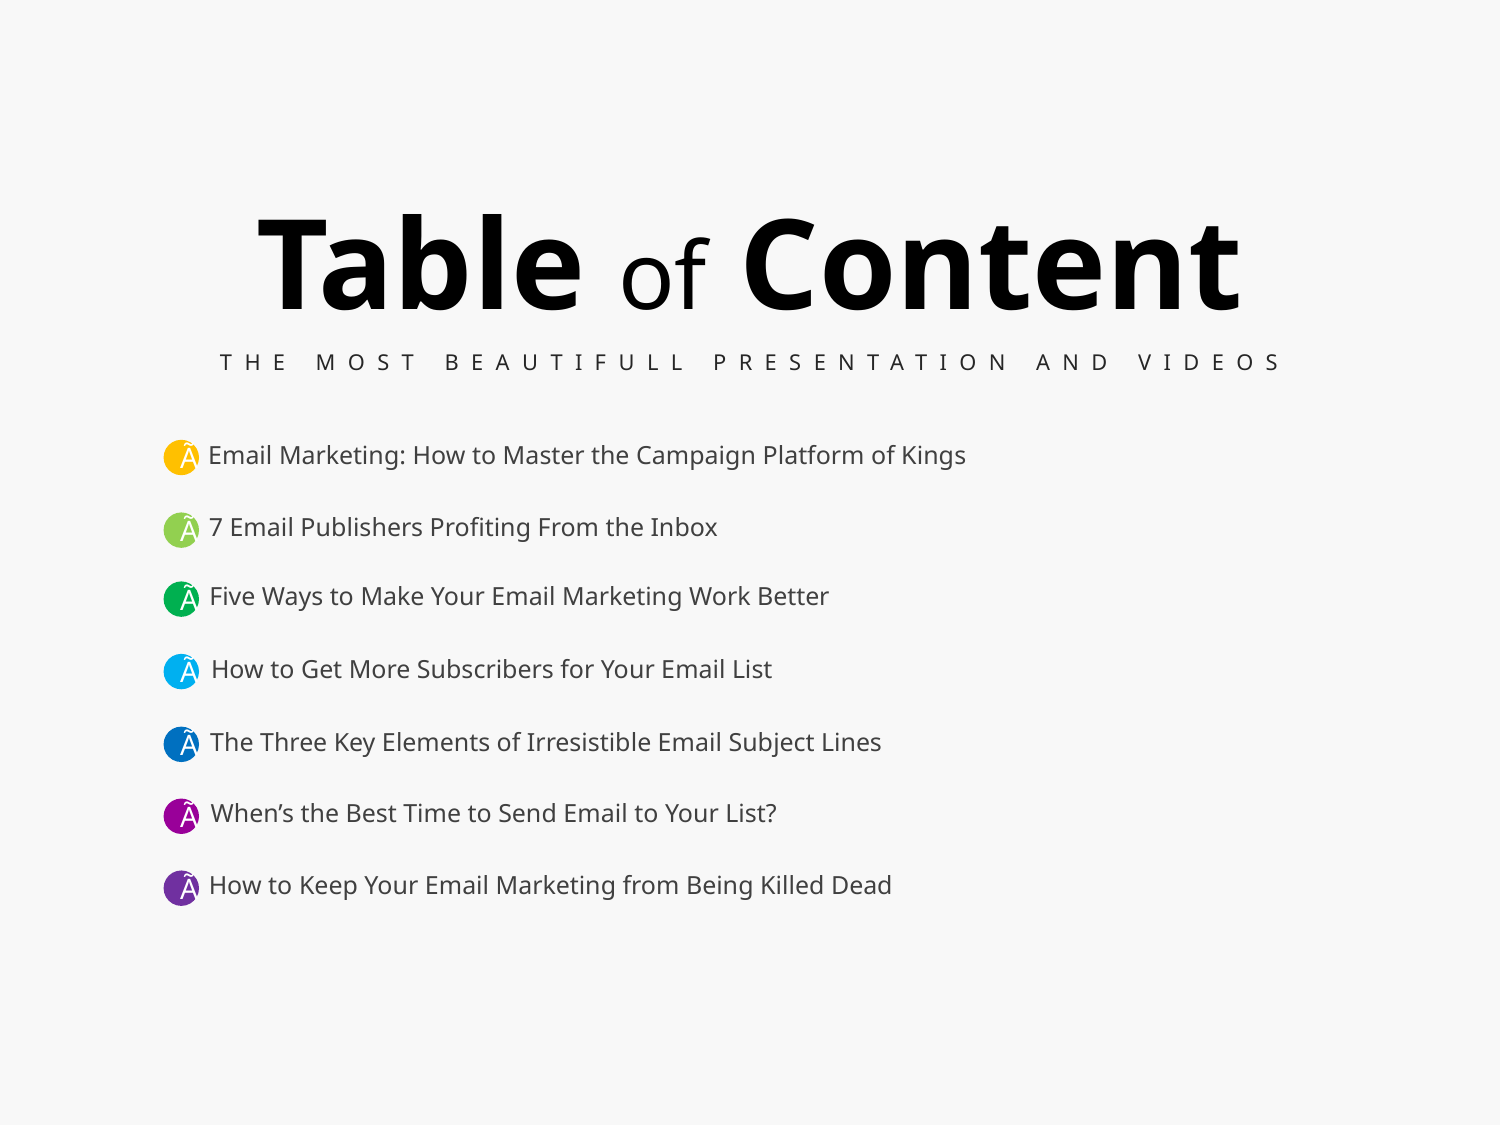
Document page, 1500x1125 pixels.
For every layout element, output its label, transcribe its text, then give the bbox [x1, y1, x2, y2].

text_box 7 Email Publishers Profiting From the Inbox [197, 506, 731, 548]
text_box How to Keep Your Email Marketing from Being Killed Dead [197, 864, 906, 906]
text_box THE MOST BEAUTIFULL PRESENTATION AND VIDEOS [0, 344, 1500, 380]
text_box Ã [162, 511, 201, 549]
text_box Table of Content [224, 178, 1276, 340]
text_box Email Marketing: How to Master the Campaign Platform of Kings [196, 433, 979, 475]
text_box Ã [162, 725, 201, 764]
text_box Ã [162, 797, 201, 836]
text_box The Three Key Elements of Irresistible Email Subject Lines [199, 720, 895, 762]
text_box Five Ways to Make Your Email Marketing Work Better [198, 575, 842, 617]
text_box Ã [162, 652, 201, 691]
text_box Ã [162, 580, 201, 618]
text_box How to Get More Subscribers for Your Email List [199, 647, 785, 689]
text_box When’s the Best Time to Send Email to Your List? [199, 792, 790, 834]
text_box Ã [162, 438, 201, 477]
text_box Ã [162, 869, 201, 907]
